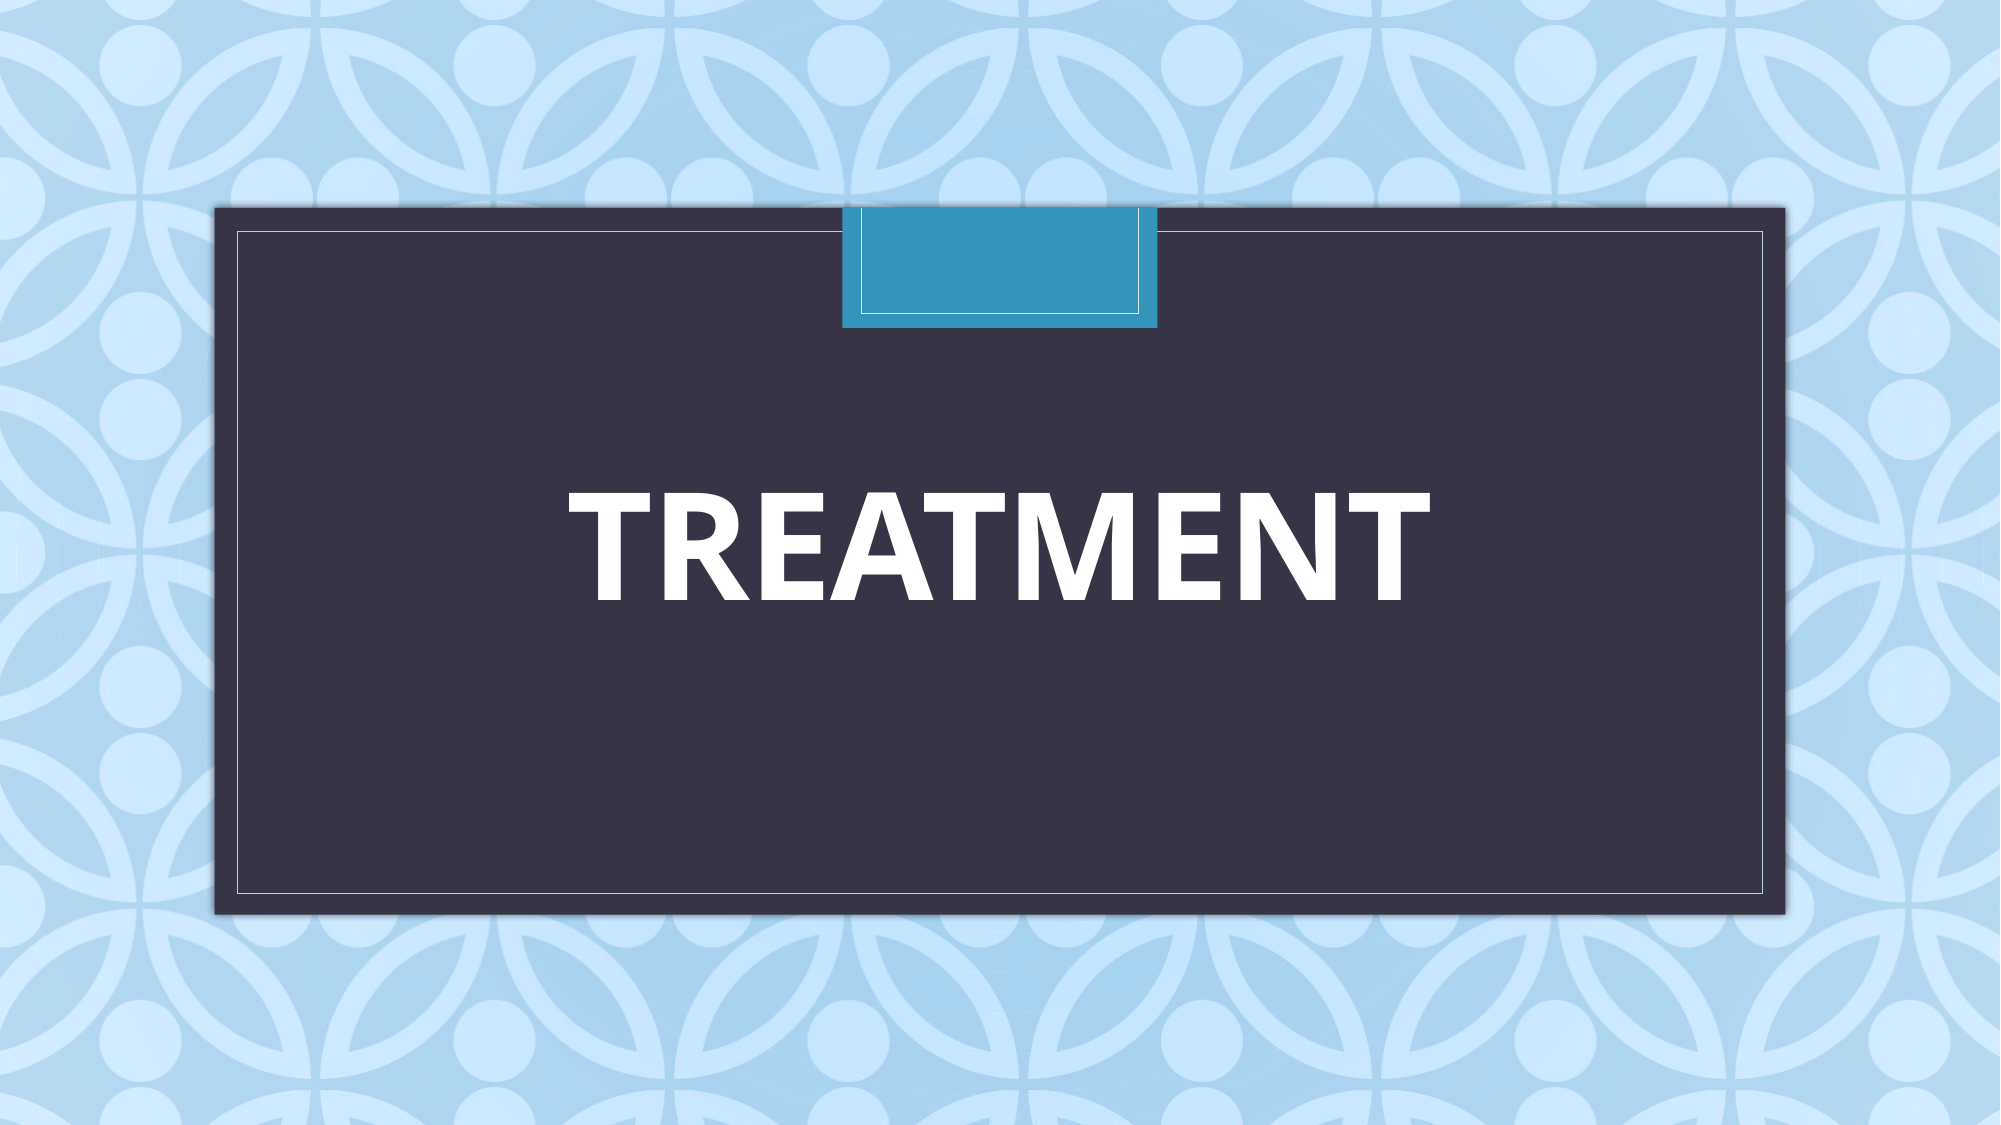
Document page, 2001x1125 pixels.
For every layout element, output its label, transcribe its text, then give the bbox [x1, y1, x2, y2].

title Treatment [256, 343, 1744, 769]
